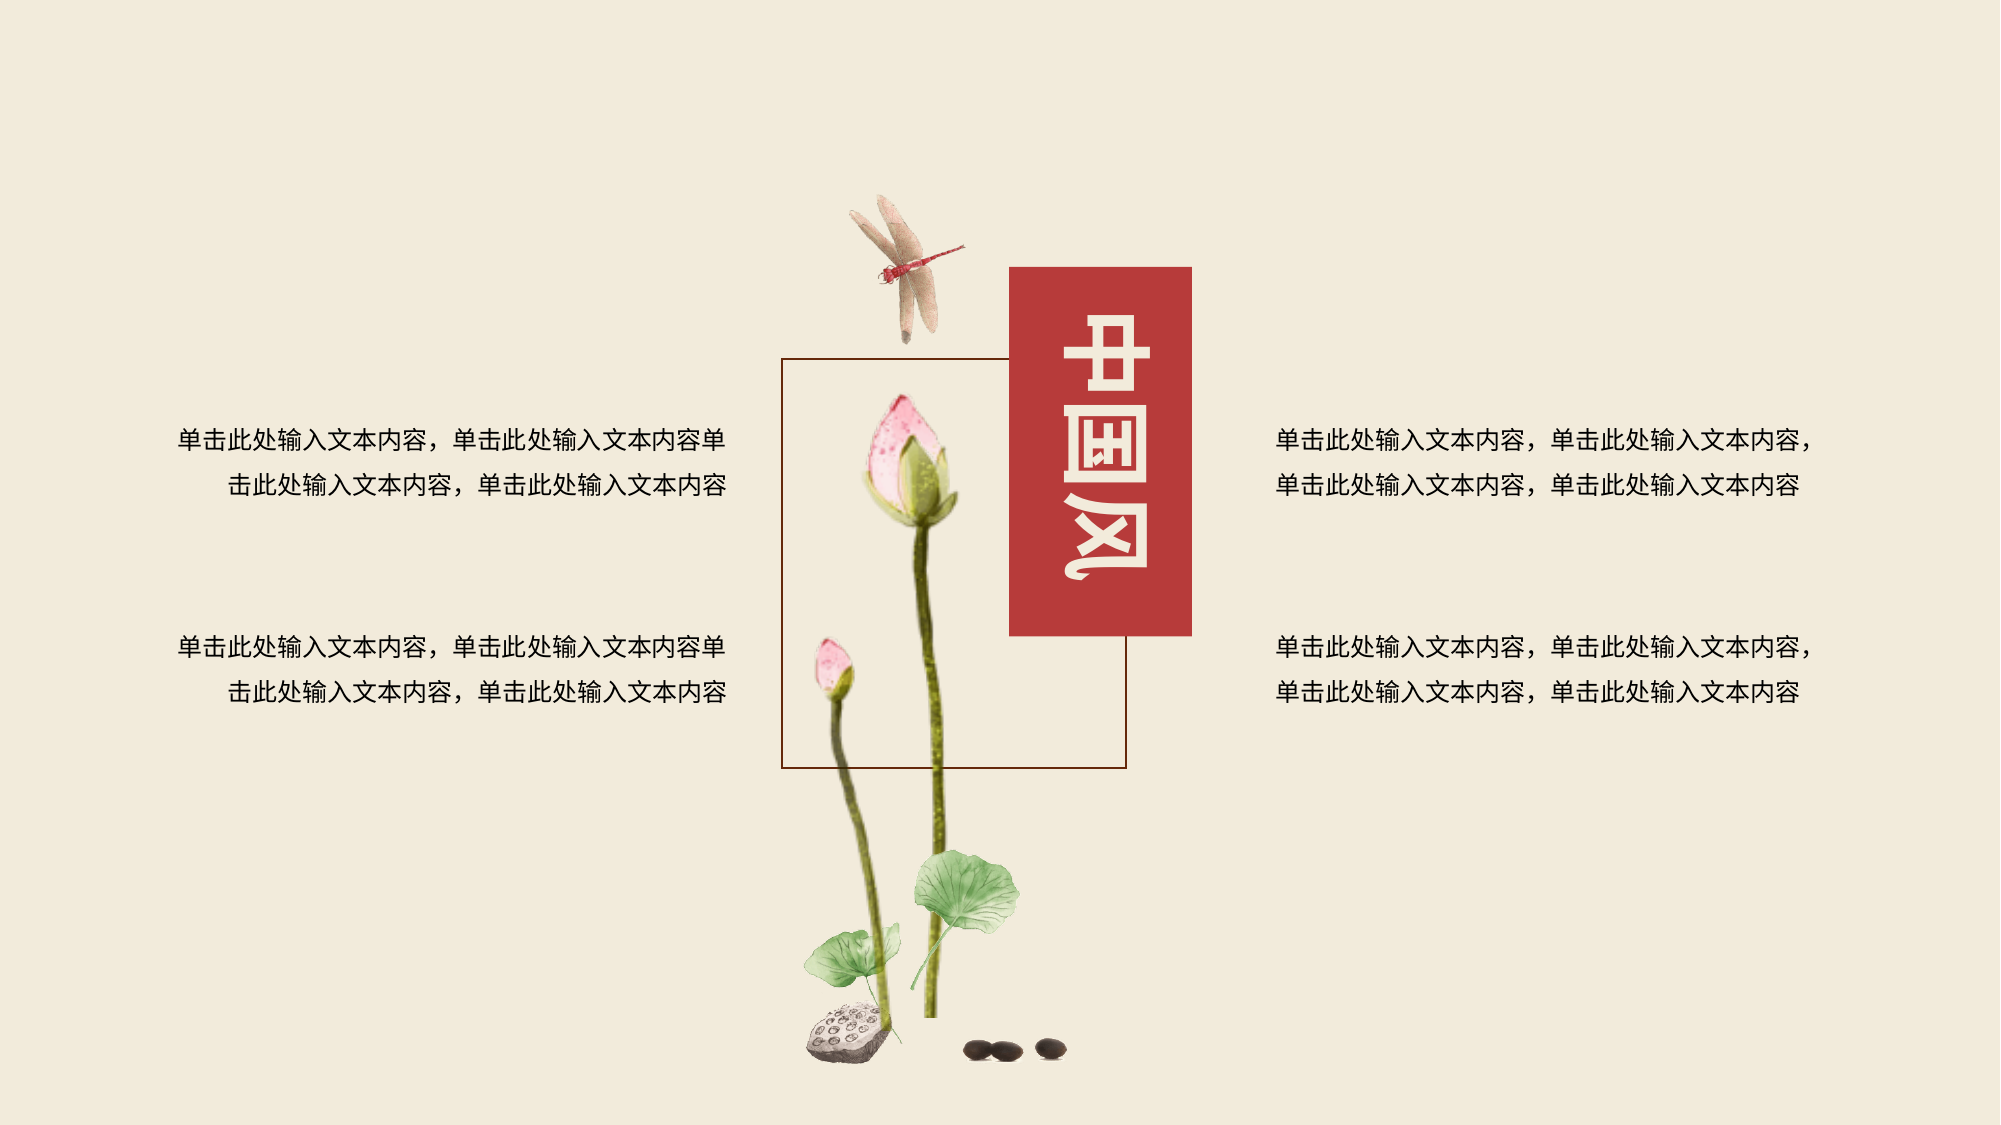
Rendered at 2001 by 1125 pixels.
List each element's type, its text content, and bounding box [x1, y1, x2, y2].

text_box [781, 358, 845, 609]
text_box 单击此处输入文本内容，单击此处输入文本内容，单击此处输入文本内容，单击此处输入文本内容 [1261, 402, 1863, 507]
picture [764, 169, 1078, 1087]
text_box 单击此处输入文本内容，单击此处输入文本内容，单击此处输入文本内容，单击此处输入文本内容 [1261, 609, 1863, 715]
text_box [1035, 637, 1127, 769]
text_box 单击此处输入文本内容，单击此处输入文本内容单击此处输入文本内容，单击此处输入文本内容 [140, 609, 743, 715]
text_box 单击此处输入文本内容，单击此处输入文本内容单击此处输入文本内容，单击此处输入文本内容 [140, 402, 743, 507]
text_box 中国风 [1029, 292, 1172, 605]
text_box [1008, 266, 1193, 637]
